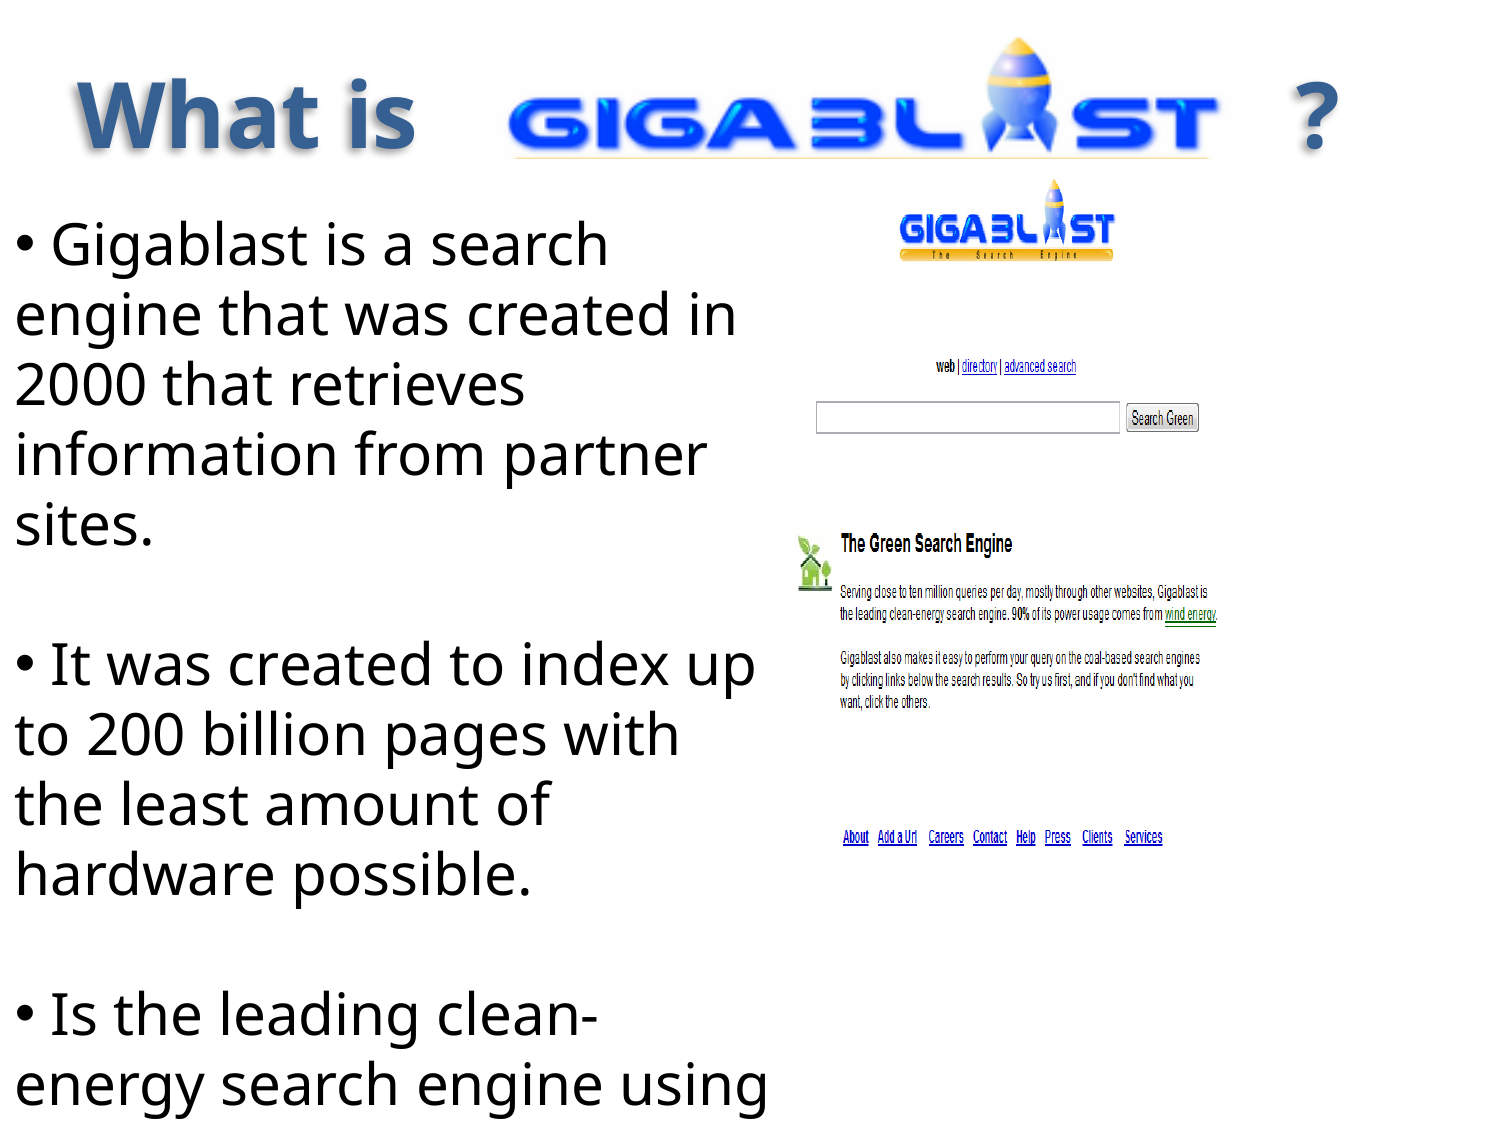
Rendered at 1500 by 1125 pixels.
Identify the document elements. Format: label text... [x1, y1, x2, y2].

text_box What is ? [1240, 49, 1388, 166]
text_box What is ? [62, 49, 658, 175]
text_box Gigablast is a search engine that was created in 2000 that retrieves information from partner sites. It was created to index up to 200 billion pages with the least amount of hardware possible. Is the leading clean-energy search engine using 90% of its power from wind energy. [0, 200, 657, 1125]
picture [487, 37, 1238, 159]
picture [662, 167, 1500, 1125]
